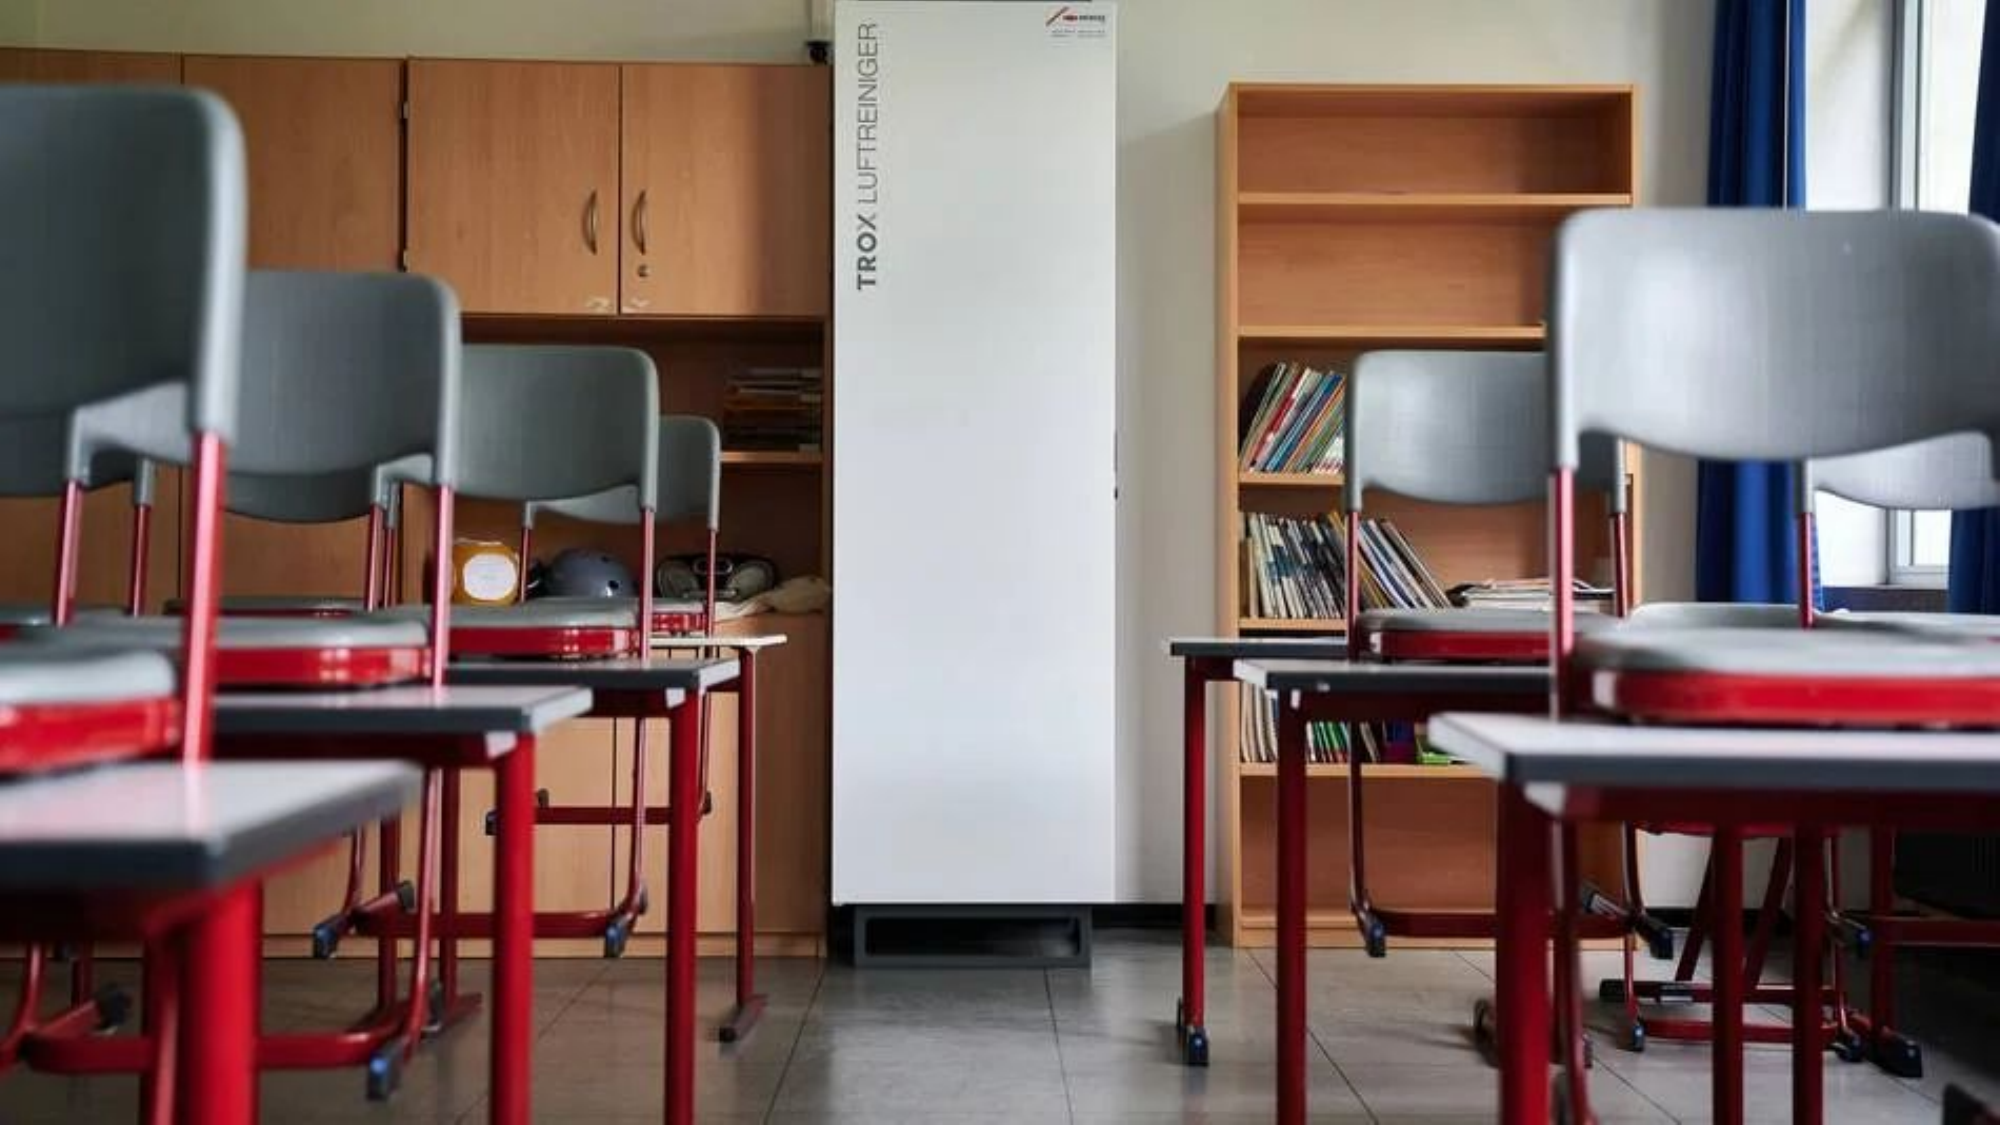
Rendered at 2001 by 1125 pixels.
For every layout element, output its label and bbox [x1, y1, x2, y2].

list [0, 0, 2000, 1125]
